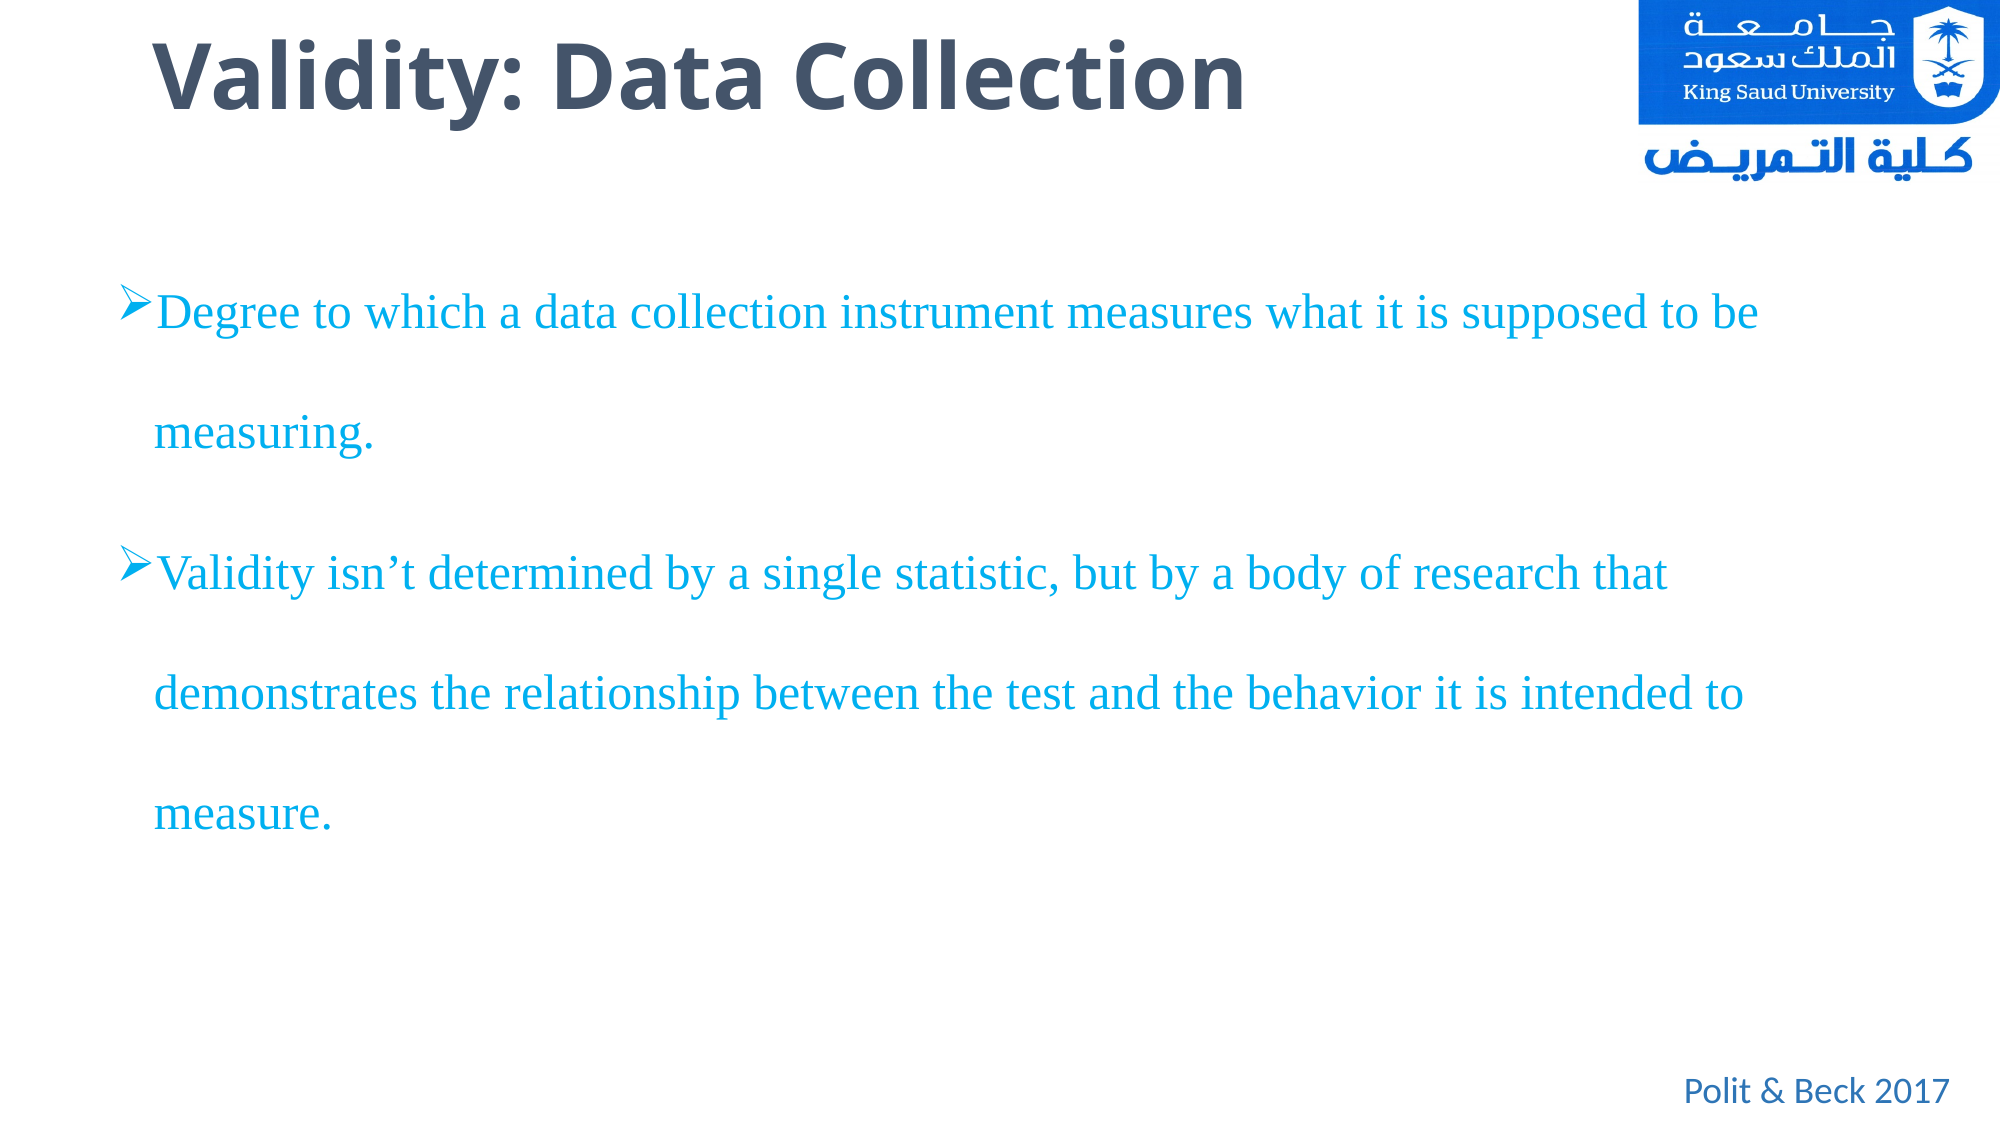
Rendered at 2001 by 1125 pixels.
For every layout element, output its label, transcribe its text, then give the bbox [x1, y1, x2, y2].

text_box Polit & Beck 2017 [1668, 1058, 1966, 1118]
title Validity: Data Collection [137, 11, 1638, 149]
picture [1638, 0, 2000, 185]
list Degree to which a data collection instrument measures what it is supposed to be measuring. Validity isn’t determined by a single statistic, but by a body of research that demonstrates the relationship between the test and the behavior it is intended to measure. [101, 210, 1899, 1032]
